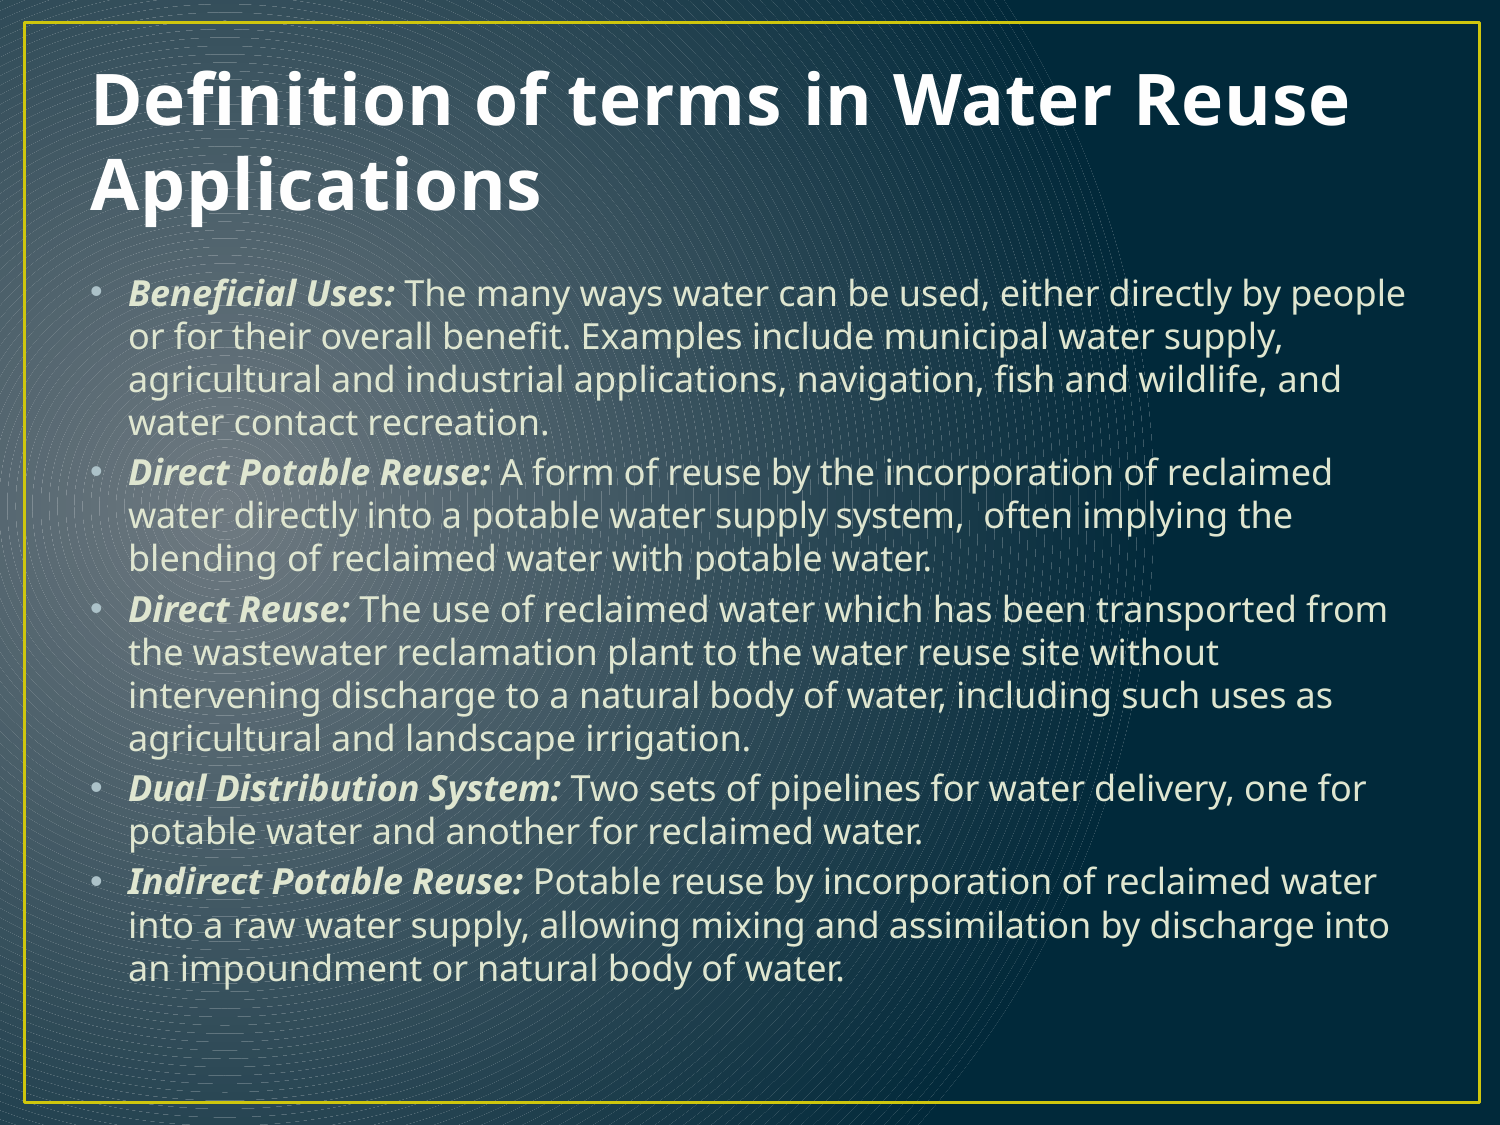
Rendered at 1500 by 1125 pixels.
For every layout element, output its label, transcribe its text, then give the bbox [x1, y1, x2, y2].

list Beneficial Uses: The many ways water can be used, either directly by people or for their overall benefit. Examples include municipal water supply, agricultural and industrial applications, navigation, fish and wildlife, and water contact recreation. Direct Potable Reuse: A form of reuse by the incorporation of reclaimed water directly into a potable water supply system, often implying the blending of reclaimed water with potable water. Direct Reuse: The use of reclaimed water which has been transported from the wastewater reclamation plant to the water reuse site without intervening discharge to a natural body of water, including such uses as agricultural and landscape irrigation. Dual Distribution System: Two sets of pipelines for water delivery, one for potable water and another for reclaimed water. Indirect Potable Reuse: Potable reuse by incorporation of reclaimed water into a raw water supply, allowing mixing and assimilation by discharge into an impoundment or natural body of water. [75, 262, 1425, 1005]
title Definition of terms in Water Reuse Applications [75, 45, 1425, 233]
